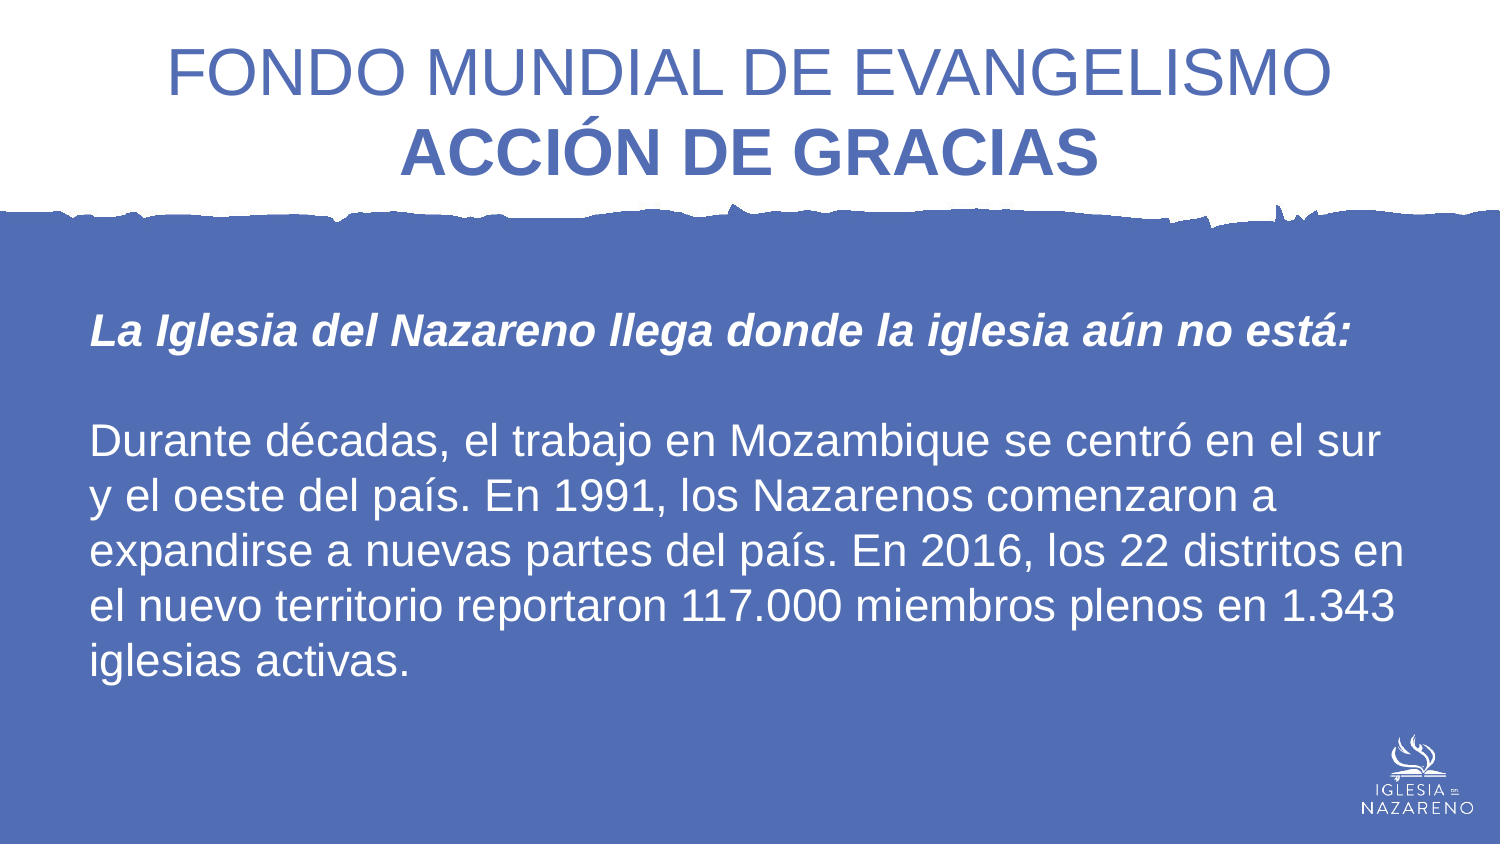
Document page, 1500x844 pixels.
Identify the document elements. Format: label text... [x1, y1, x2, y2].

text_box Fondo Mundial de Evangelismo Acción de Gracias [12, 21, 1488, 197]
picture [0, 0, 1500, 844]
text_box La Iglesia del Nazareno llega donde la iglesia aún no está: Durante décadas, el trabajo en Mozambique se centró en el sur y el oeste del país. En 1991, los Nazarenos comenzaron a expandirse a nuevas partes del país. En 2016, los 22 distritos en el nuevo territorio reportaron 117.000 miembros plenos en 1.343 iglesias activas. [74, 292, 1425, 693]
